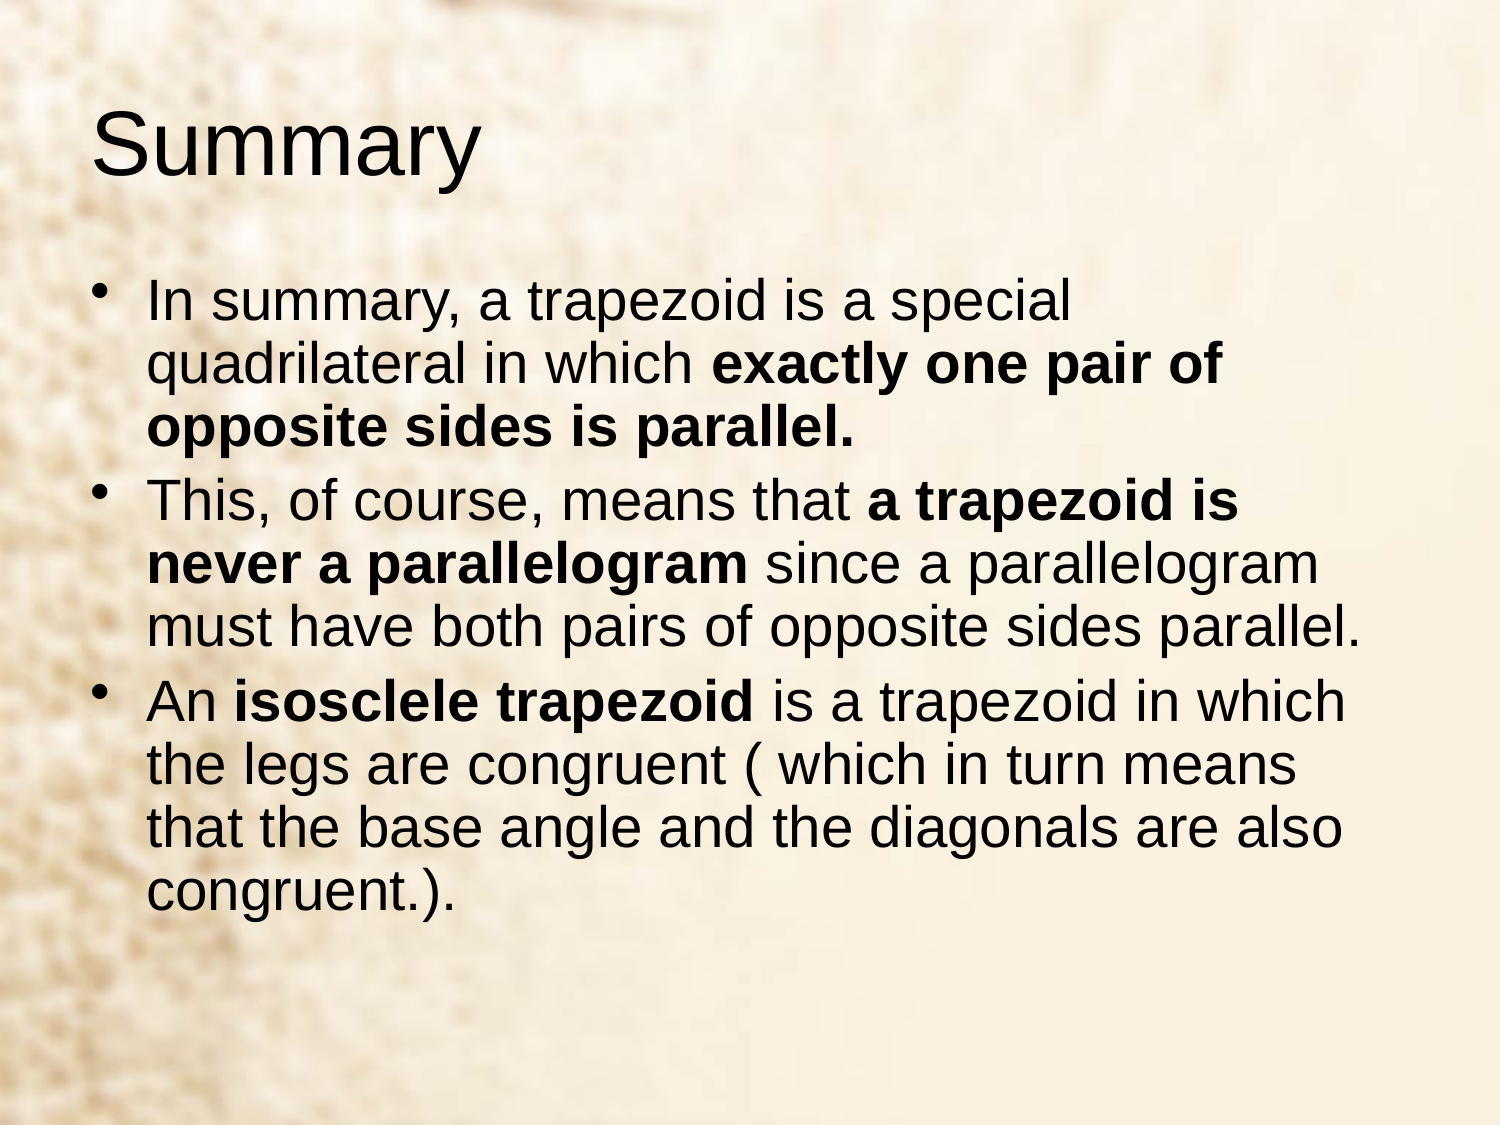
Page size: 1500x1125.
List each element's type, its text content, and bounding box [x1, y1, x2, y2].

picture [0, 0, 1500, 1125]
title Summary [74, 44, 1426, 233]
list In summary, a trapezoid is a special quadrilateral in which exactly one pair of opposite sides is parallel. This, of course, means that a trapezoid is never a parallelogram since a parallelogram must have both pairs of opposite sides parallel. An isosclele trapezoid is a trapezoid in which the legs are congruent ( which in turn means that the base angle and the diagonals are also congruent.). [74, 262, 1426, 1006]
